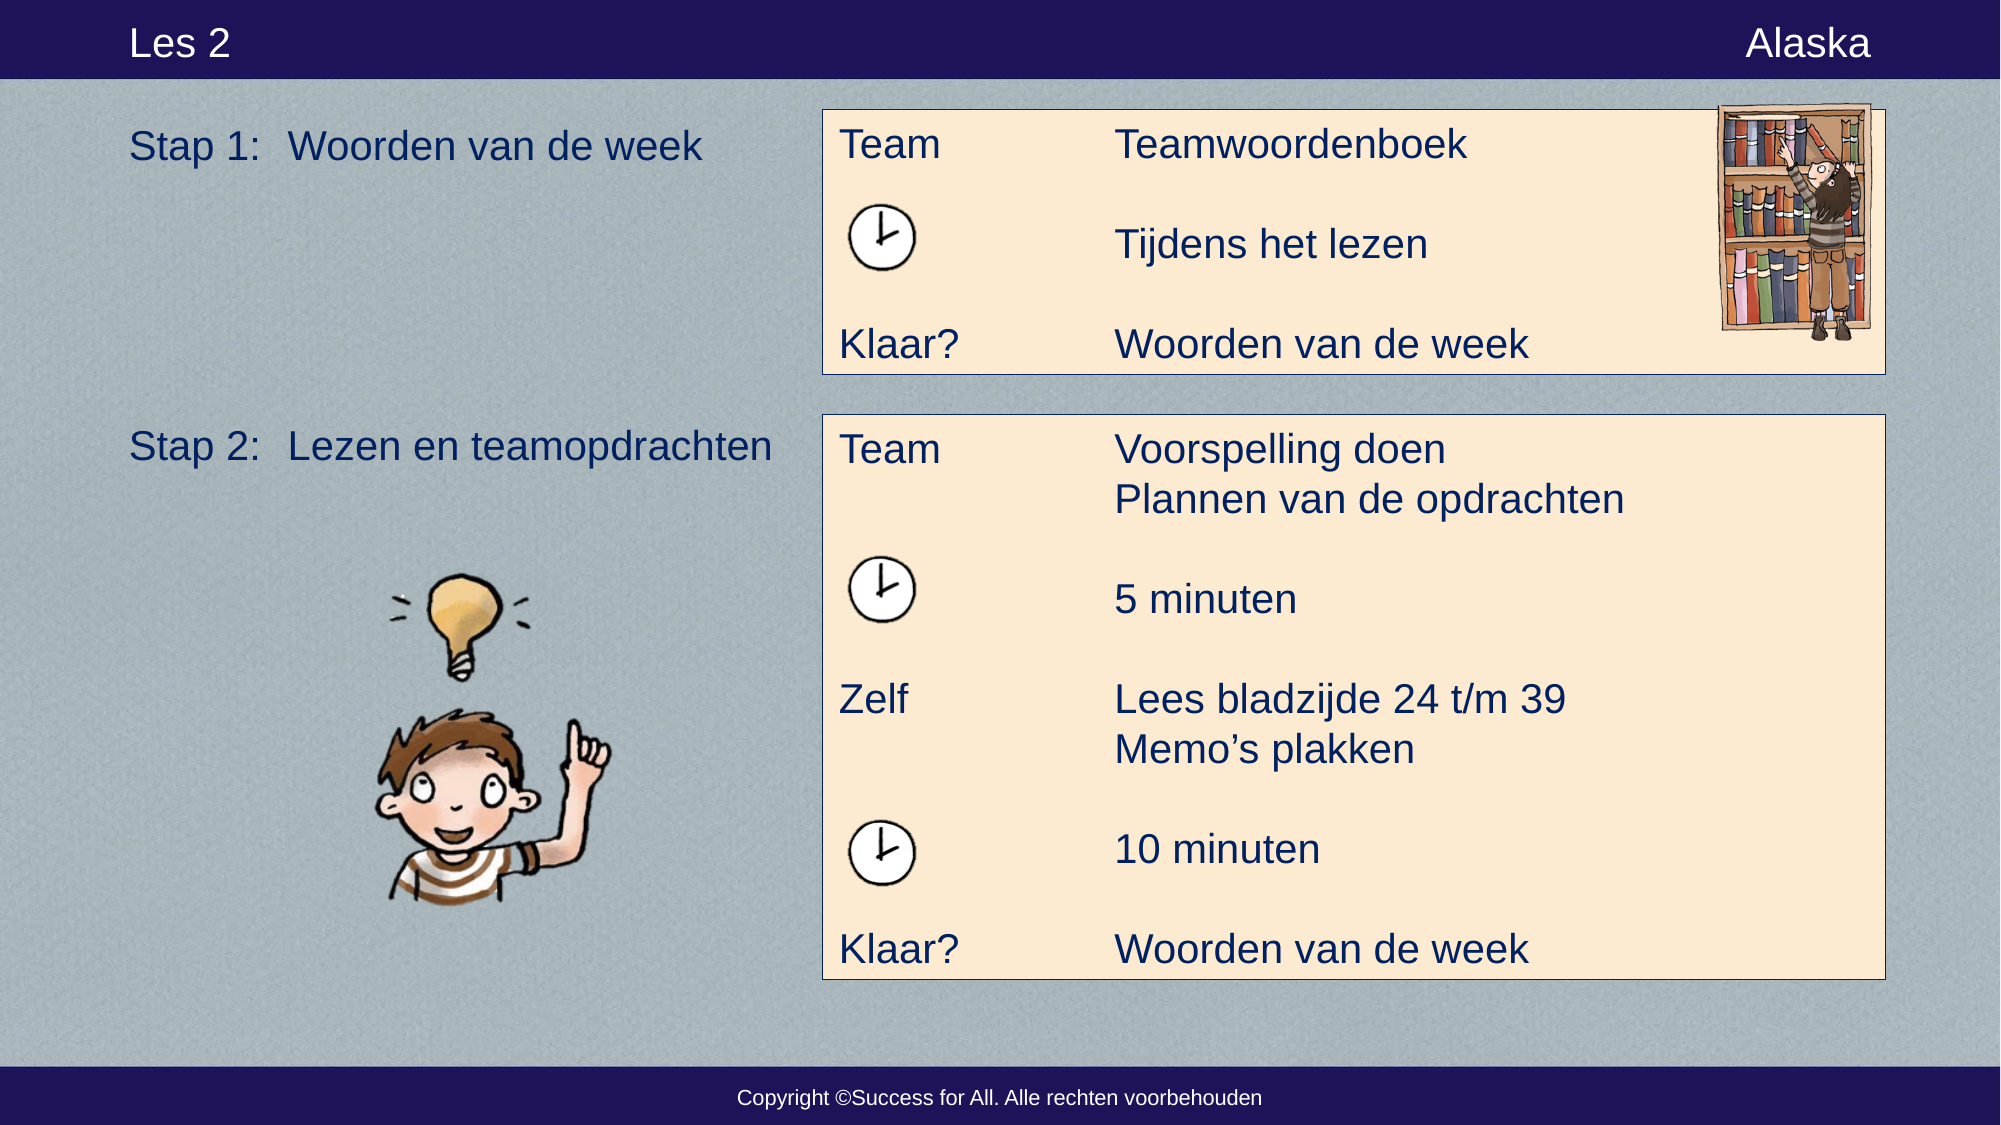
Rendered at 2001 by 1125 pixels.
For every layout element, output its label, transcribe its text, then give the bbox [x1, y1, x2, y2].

text_box Team Voorspelling doen Plannen van de opdrachten 5 minuten Zelf Lees bladzijde 24 t/m 39 Memo’s plakken 10 minuten Klaar? Woorden van de week [822, 414, 1886, 980]
text_box Stap 1: Woorden van de week Stap 2: Lezen en teamopdrachten [114, 111, 907, 527]
picture [0, 0, 2001, 1125]
text_box Copyright ©Success for All. Alle rechten voorbehouden [0, 1076, 2000, 1125]
text_box Team Teamwoordenboek Tijdens het lezen Klaar? Woorden van de week [822, 109, 1886, 375]
text_box Les 2 [114, 8, 354, 73]
text_box Alaska [999, 8, 1886, 73]
